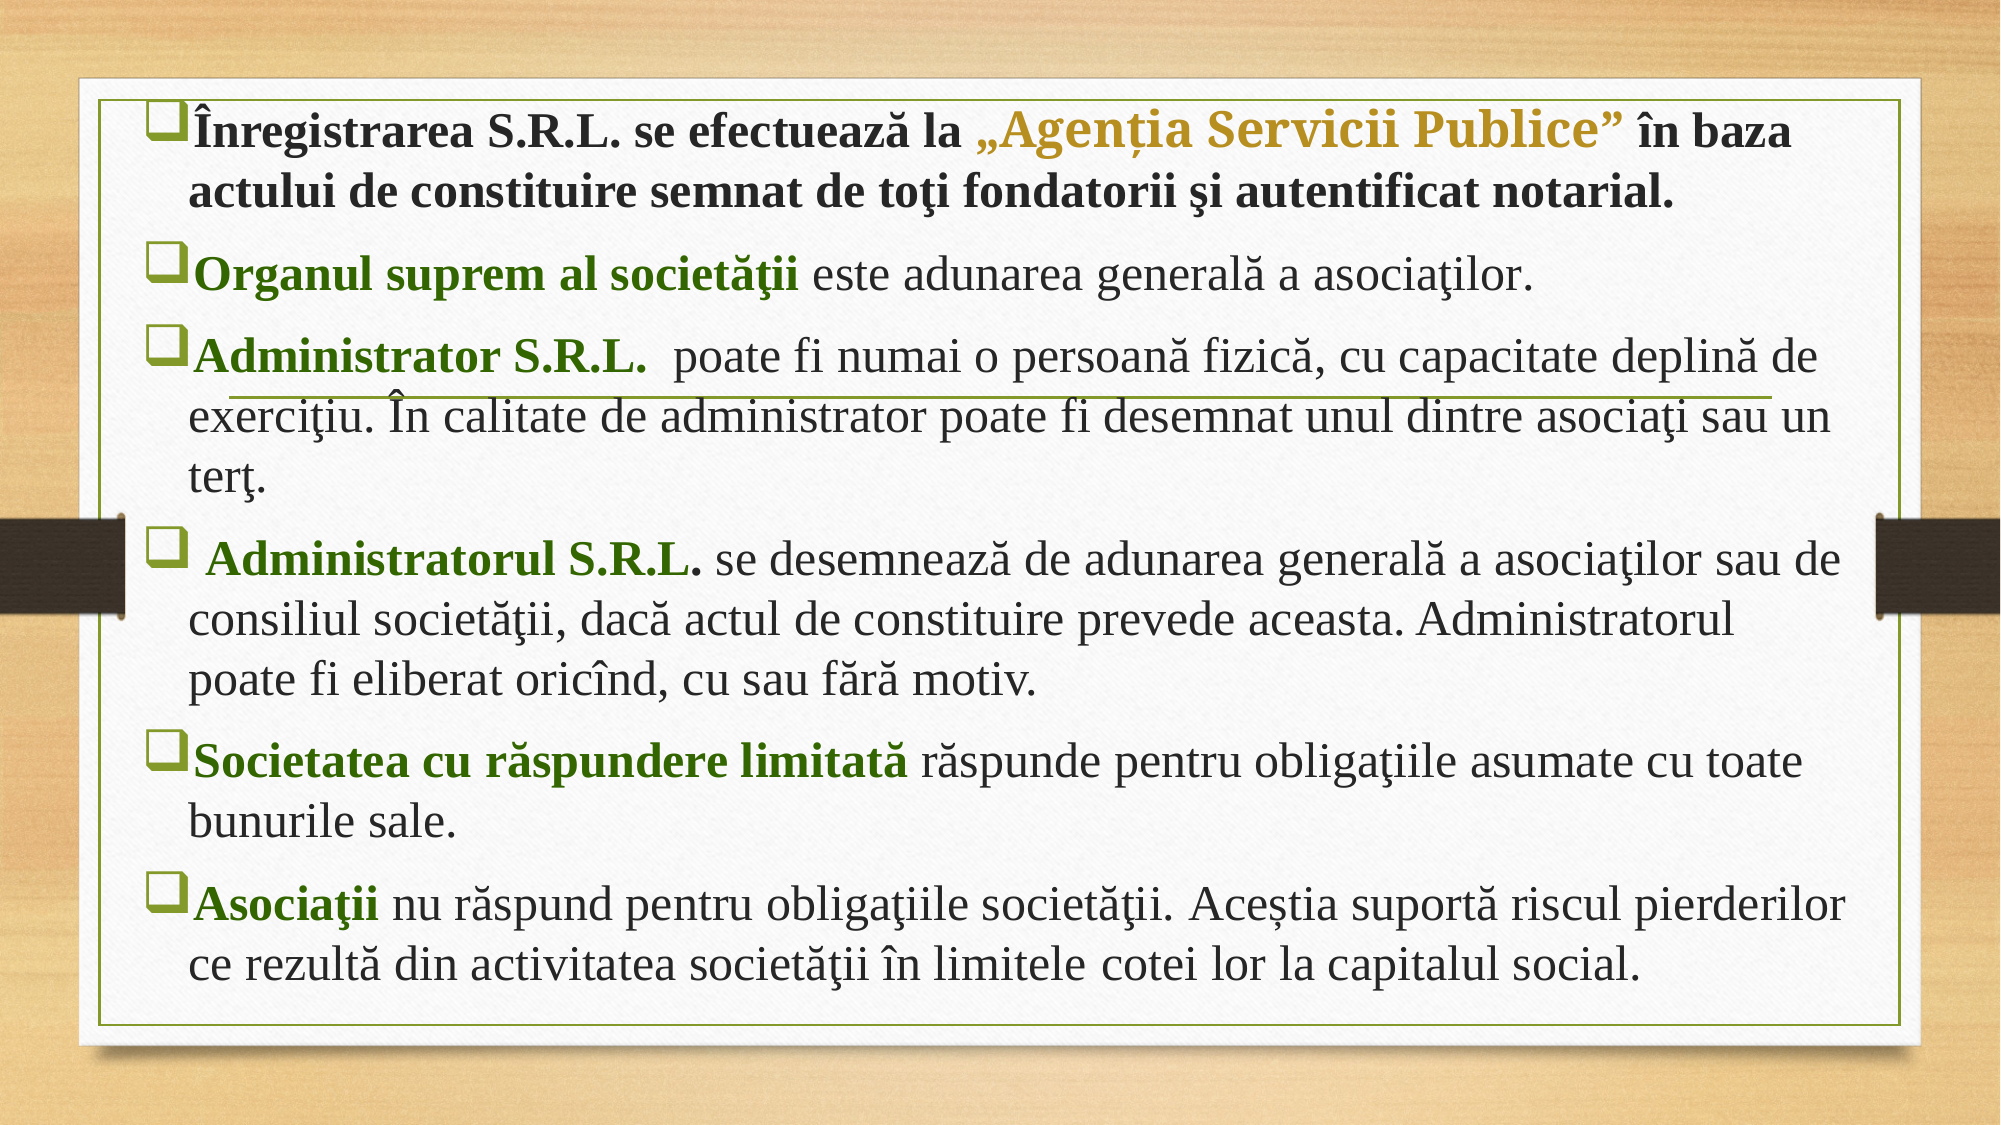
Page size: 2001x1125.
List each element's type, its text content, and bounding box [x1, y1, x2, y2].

picture [0, 0, 2001, 1125]
list Înregistrarea S.R.L. se efectuează la „Agenția Servicii Publice” în baza actului de constituire semnat de toţi fondatorii şi autentificat notarial. Organul suprem al societăţii este adunarea generală a asociaţilor. Administrator S.R.L. poate fi numai o persoană fizică, cu capacitate deplină de exerciţiu. În calitate de administrator poate fi desemnat unul dintre asociaţi sau un terţ. Administratorul S.R.L. se desemnează de adunarea generală a asociaţilor sau de consiliul societăţii, dacă actul de constituire prevede aceasta. Administratorul poate fi eliberat oricînd, cu sau fără motiv. Societatea cu răspundere limitată răspunde pentru obligaţiile asumate cu toate bunurile sale. Asociaţii nu răspund pentru obligaţiile societăţii. Aceștia suportă riscul pierderilor ce rezultă din activitatea societăţii în limitele cotei lor la capitalul social. [126, 90, 1863, 1100]
